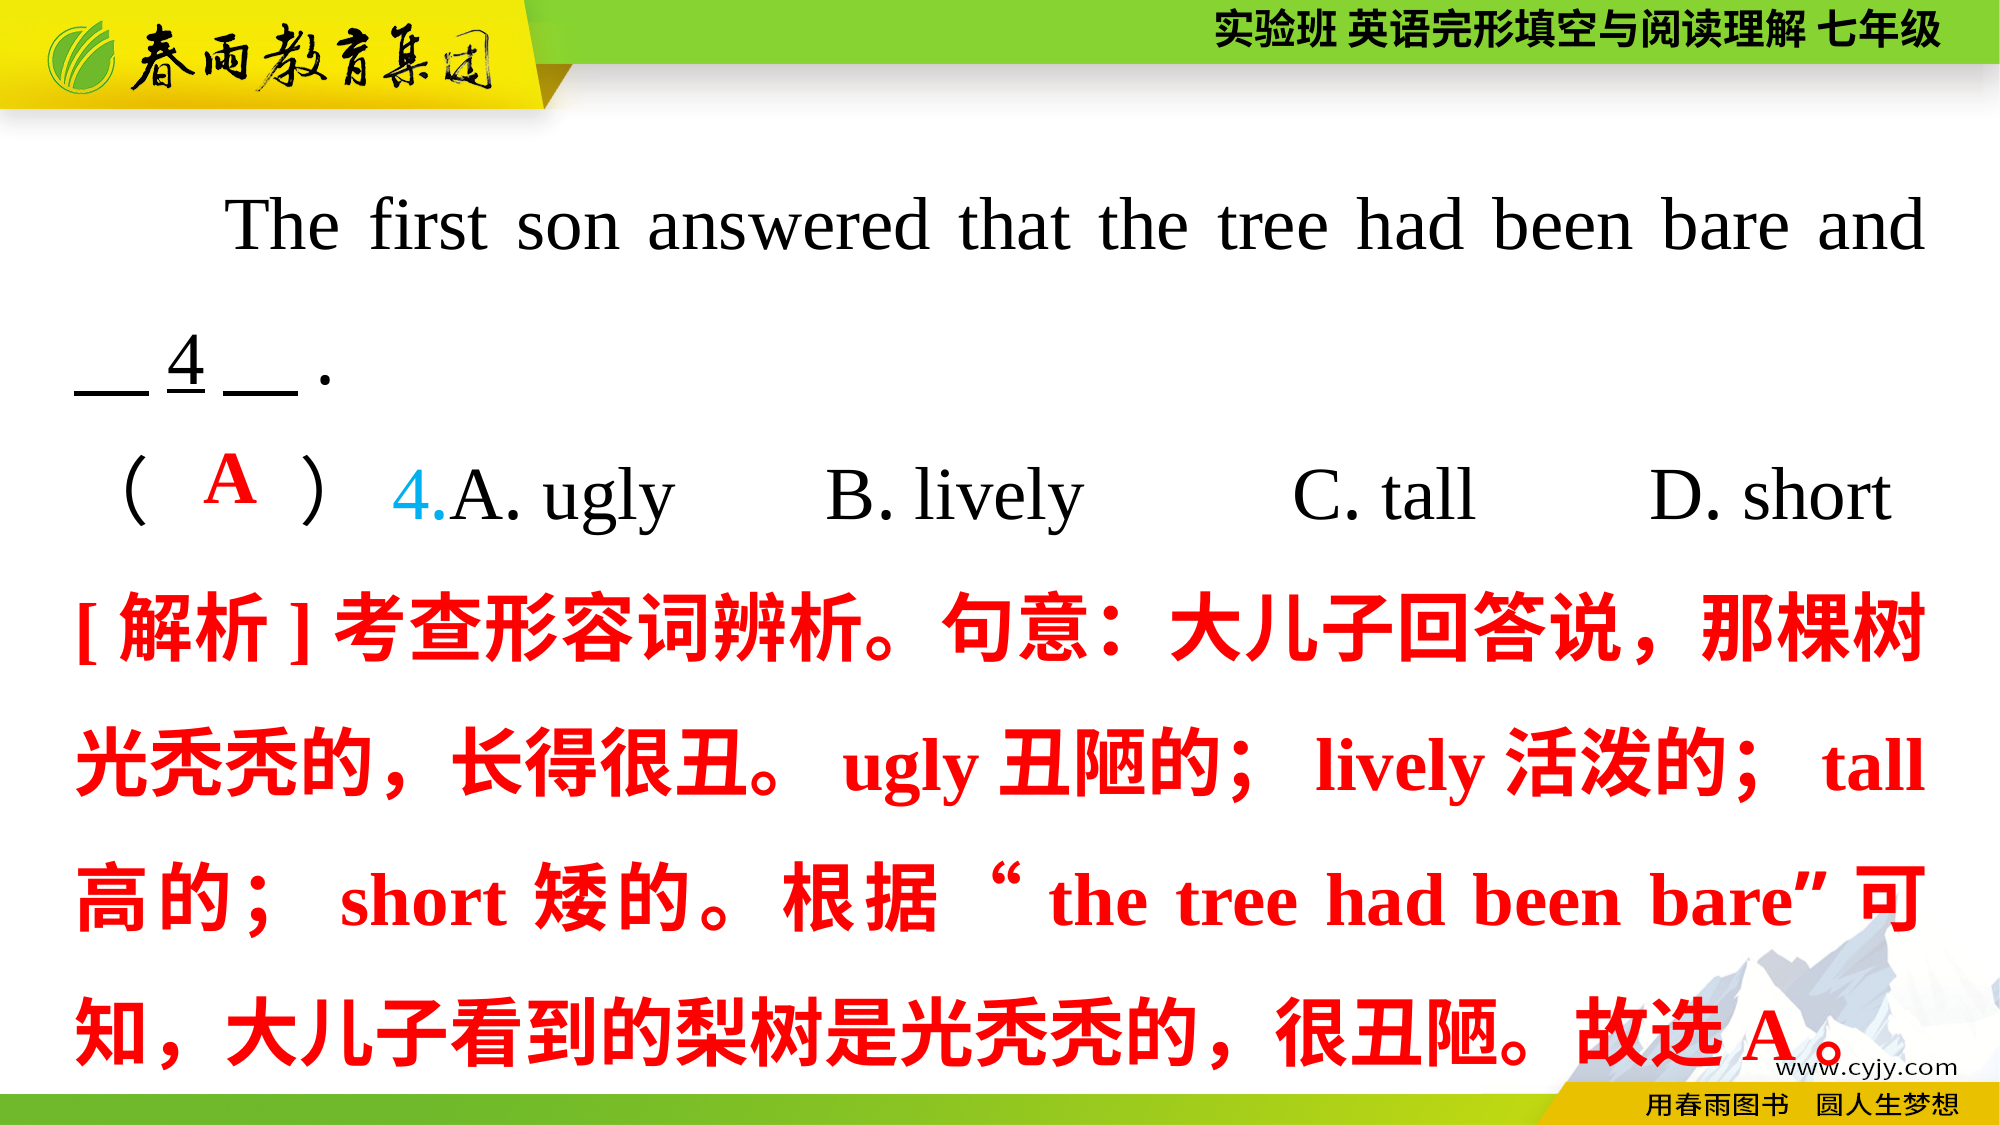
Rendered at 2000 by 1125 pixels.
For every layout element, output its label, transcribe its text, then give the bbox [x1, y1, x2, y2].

text_box [解析]考查形容词辨析。句意：大儿子回答说，那棵树光秃秃的，长得很丑。ugly丑陋的；lively活泼的；tall高的；short矮的。根据“the tree had been bare”可知，大儿子看到的梨树是光秃秃的，很丑陋。故选A。 [59, 528, 1944, 1084]
list The first son answered that the tree had been bare and 4 . （ ）4.A. ugly B. lively C. tall D. short [59, 122, 1944, 528]
picture [0, 0, 2000, 1125]
text_box A [189, 421, 274, 526]
